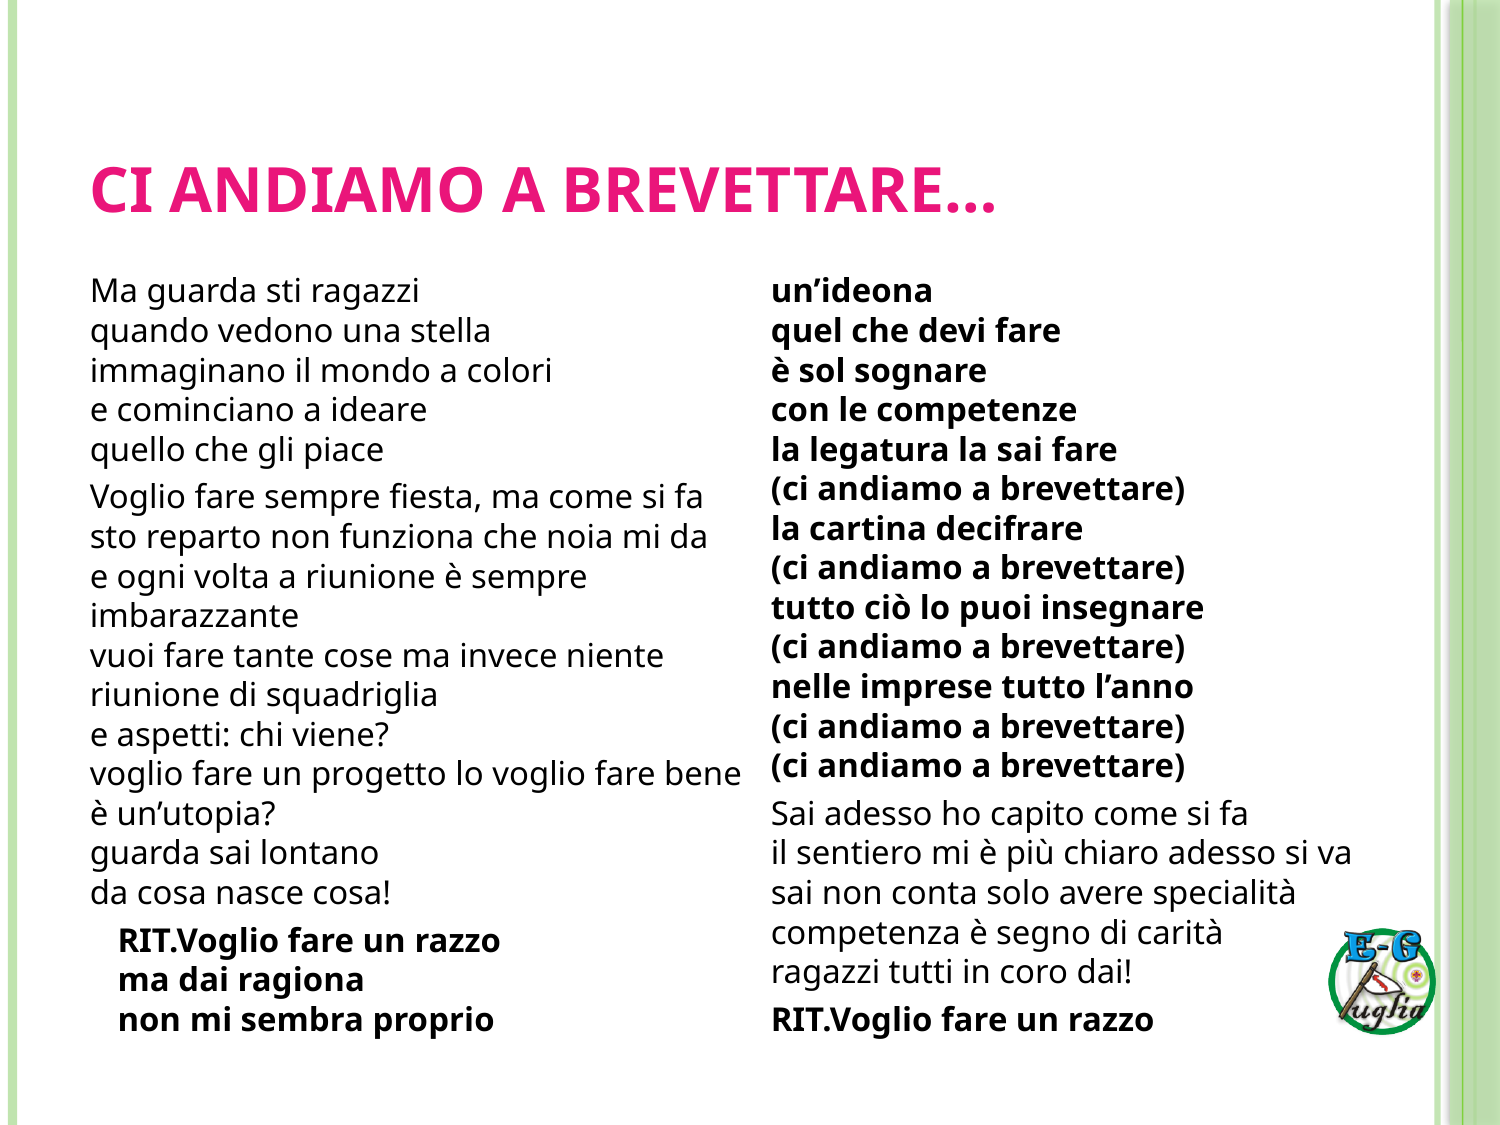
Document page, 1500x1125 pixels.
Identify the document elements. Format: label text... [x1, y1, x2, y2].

picture [1328, 928, 1436, 1036]
list Ma guarda sti ragazzi quando vedono una stella immaginano il mondo a colori e cominciano a ideare quello che gli piace Voglio fare sempre fiesta, ma come si fa sto reparto non funziona che noia mi da e ogni volta a riunione è sempre imbarazzante vuoi fare tante cose ma invece niente riunione di squadriglia e aspetti: chi viene? voglio fare un progetto lo voglio fare bene è un’utopia? guarda sai lontano da cosa nasce cosa! RIT.Voglio fare un razzo ma dai ragiona non mi sembra proprio un’ideona quel che devi fare è sol sognare con le competenze la legatura la sai fare (ci andiamo a brevettare) la cartina decifrare (ci andiamo a brevettare) tutto ciò lo puoi insegnare (ci andiamo a brevettare) nelle imprese tutto l’anno (ci andiamo a brevettare) (ci andiamo a brevettare) Sai adesso ho capito come si fa il sentiero mi è più chiaro adesso si va sai non conta solo avere specialità competenza è segno di carità ragazzi tutti in coro dai! RIT.Voglio fare un razzo [75, 262, 1412, 1062]
title CI ANDIAMO A BREVETTARE… [75, 45, 1300, 233]
